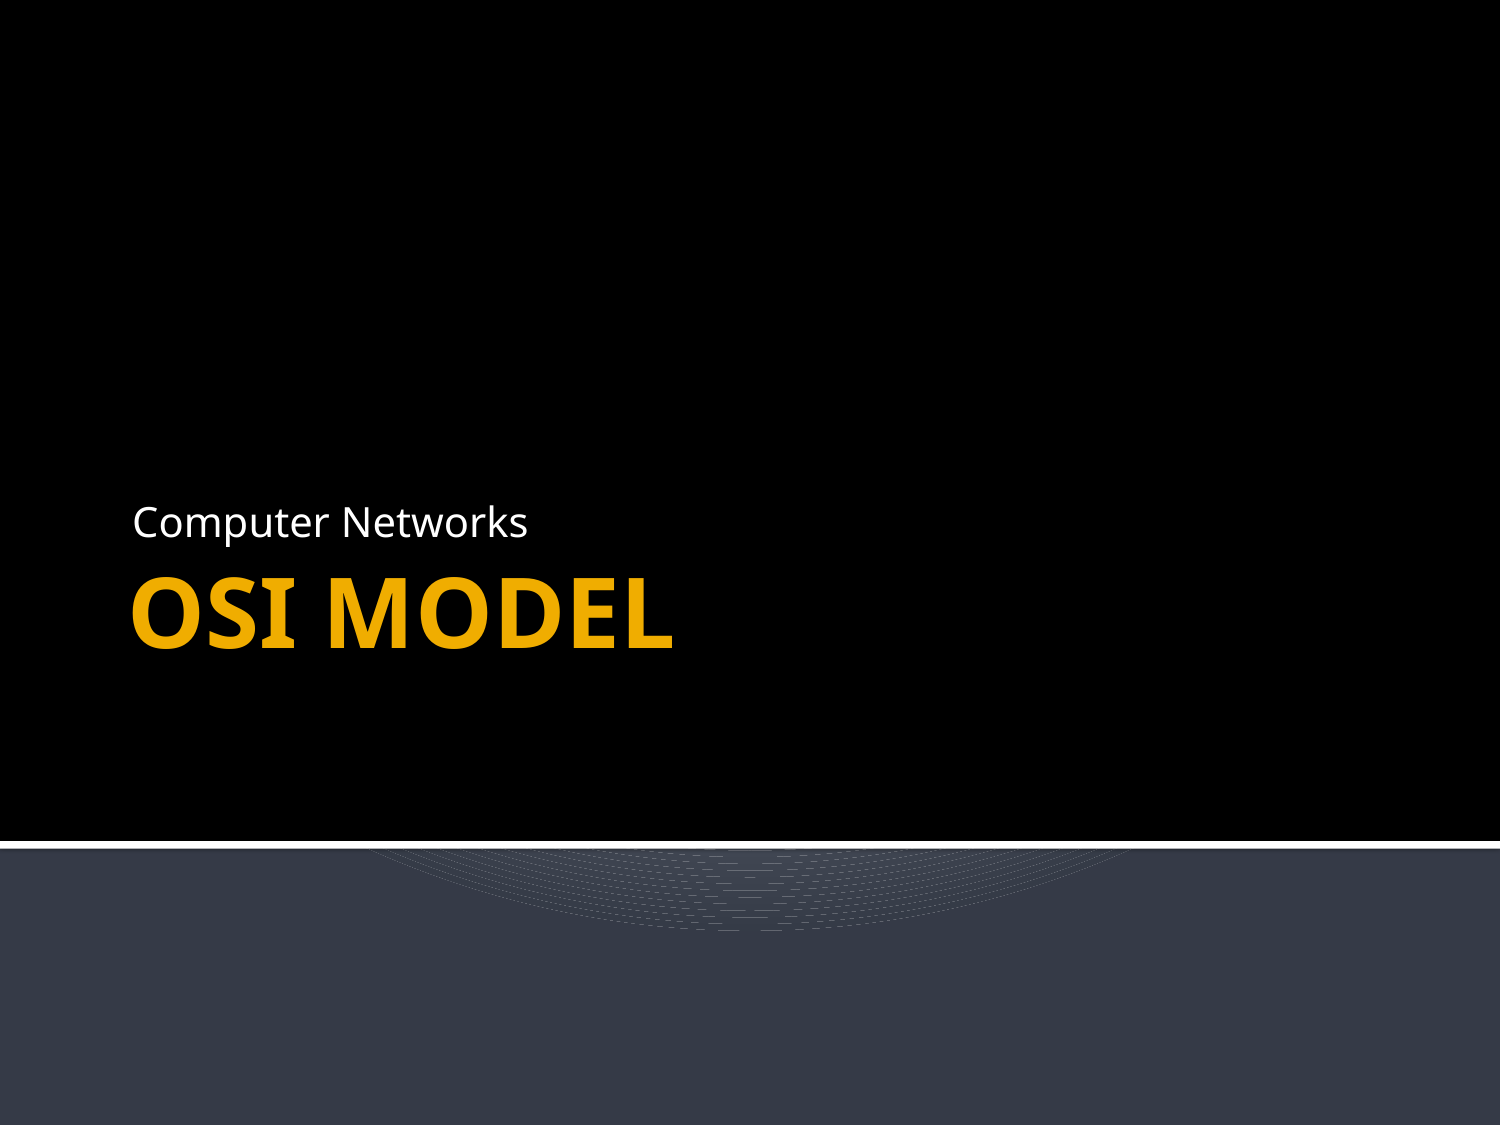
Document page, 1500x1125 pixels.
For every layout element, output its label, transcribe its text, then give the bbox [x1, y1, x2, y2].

subtitle Computer Networks [112, 299, 1438, 546]
title OSI MODEL [112, 550, 1438, 825]
